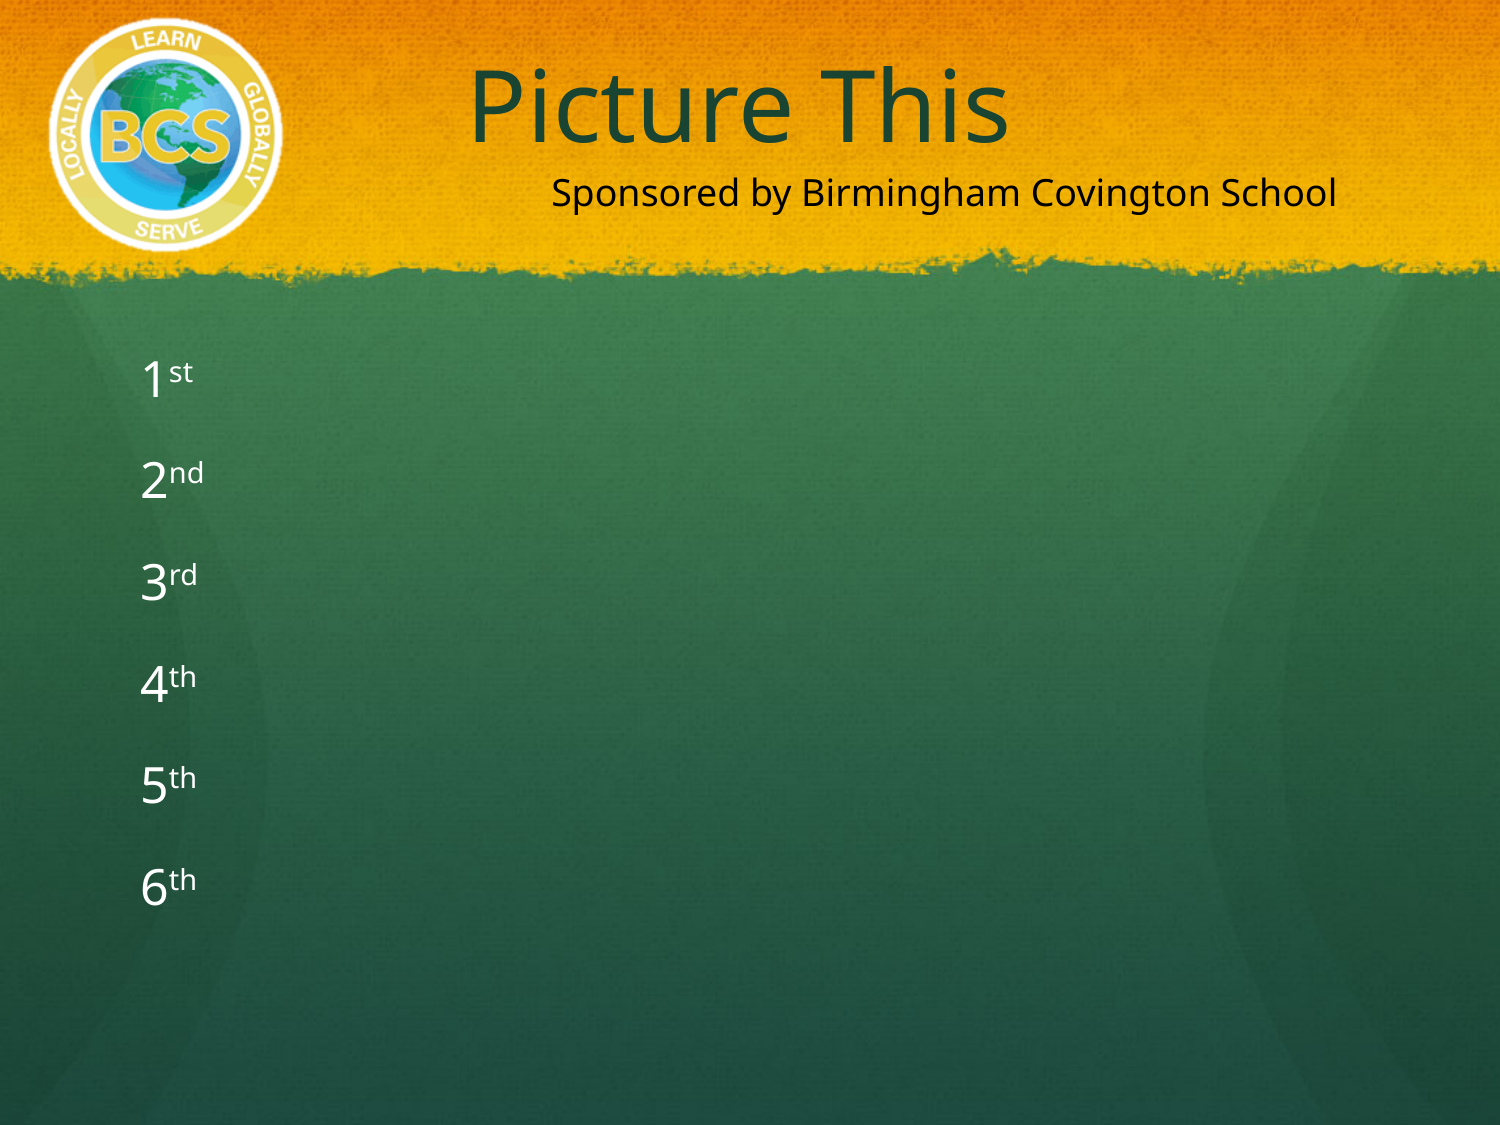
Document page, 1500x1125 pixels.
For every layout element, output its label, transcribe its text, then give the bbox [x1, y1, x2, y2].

title Picture This [318, 13, 1353, 193]
text_box Sponsored by Birmingham Covington School [535, 161, 1353, 222]
picture [0, 0, 1500, 1125]
list 1st 2nd 3rd 4th 5th 6th [125, 339, 1375, 1026]
